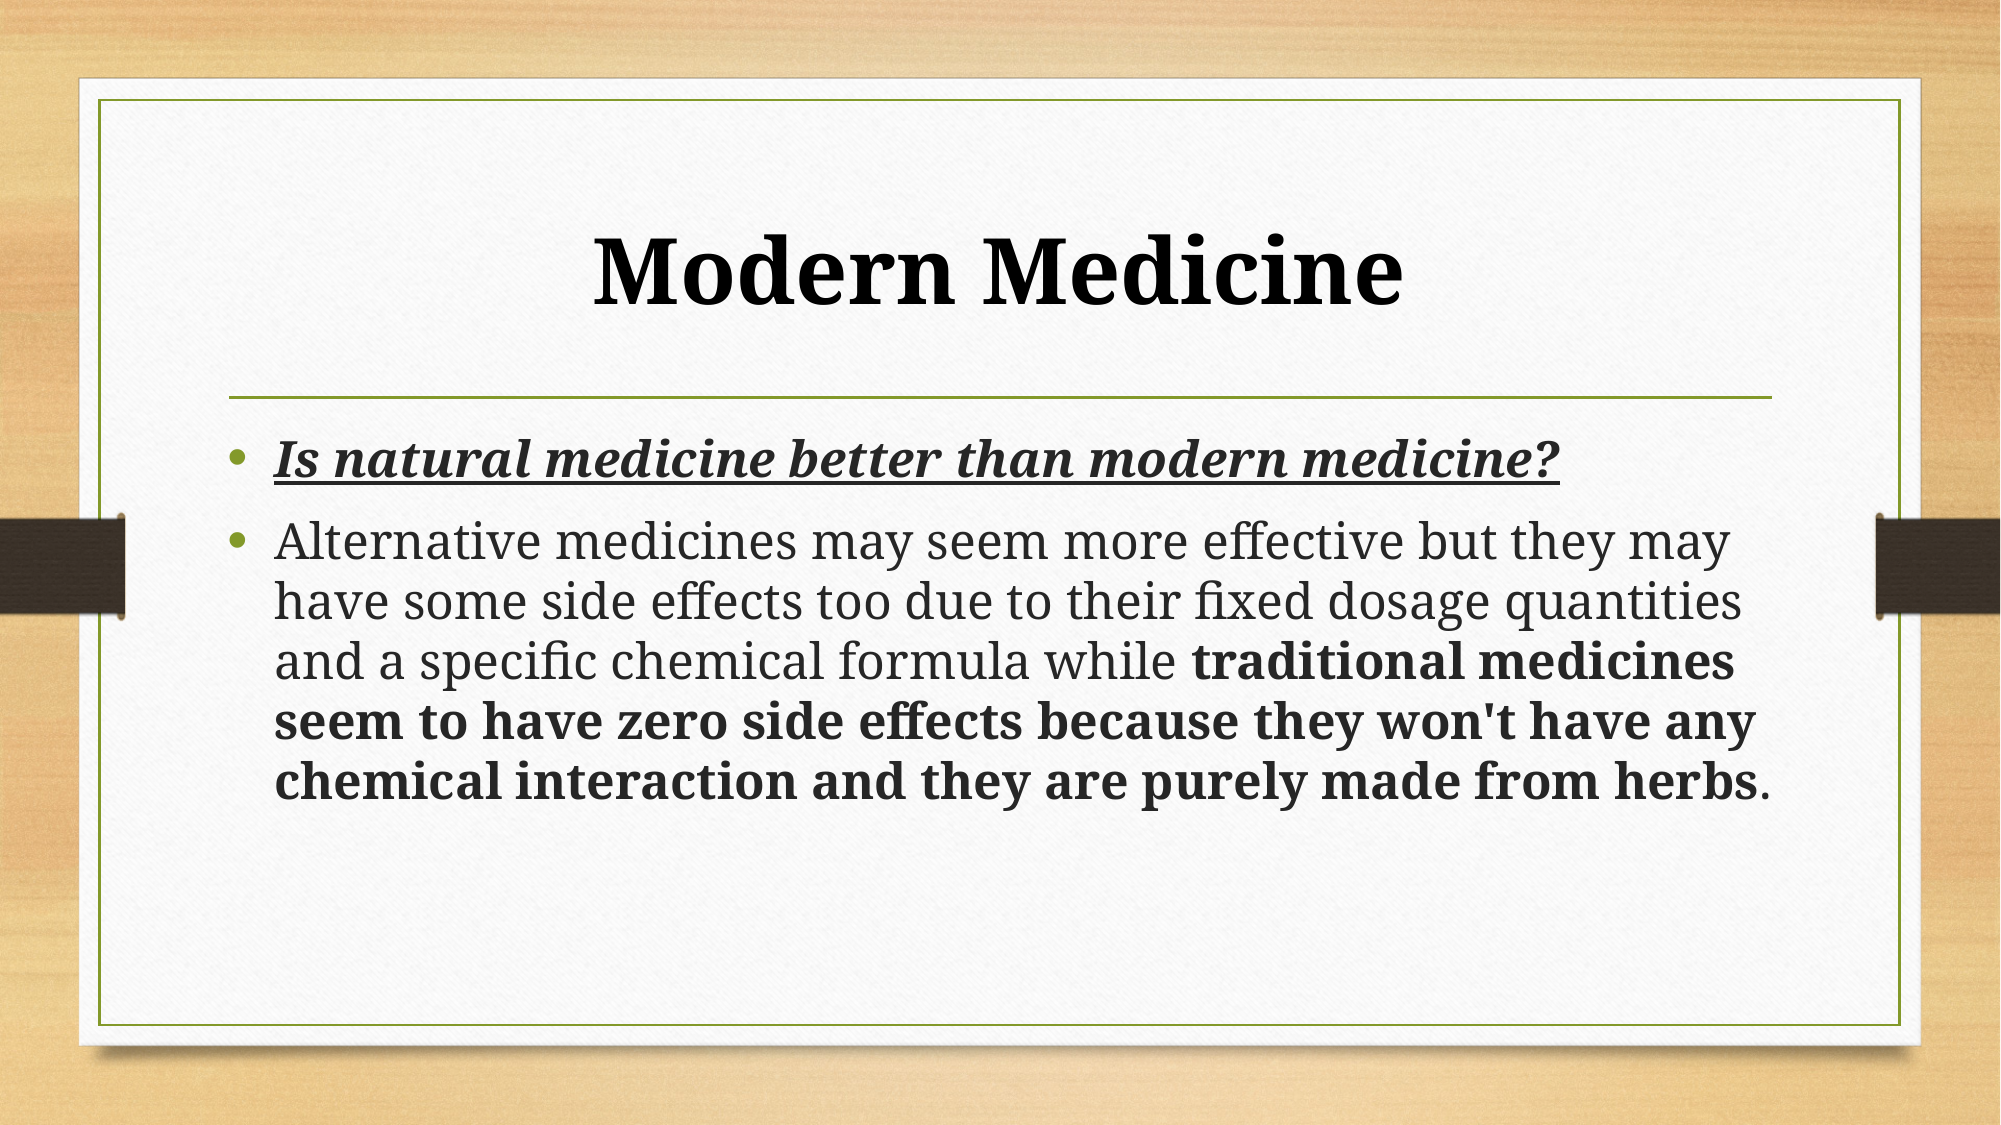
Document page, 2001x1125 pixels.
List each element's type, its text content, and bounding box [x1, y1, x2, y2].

title Modern Medicine [212, 161, 1788, 375]
list Is natural medicine better than modern medicine? Alternative medicines may seem more effective but they may have some side effects too due to their fixed dosage quantities and a specific chemical formula while traditional medicines seem to have zero side effects because they won't have any chemical interaction and they are purely made from herbs. [212, 419, 1788, 964]
picture [0, 0, 2001, 1125]
